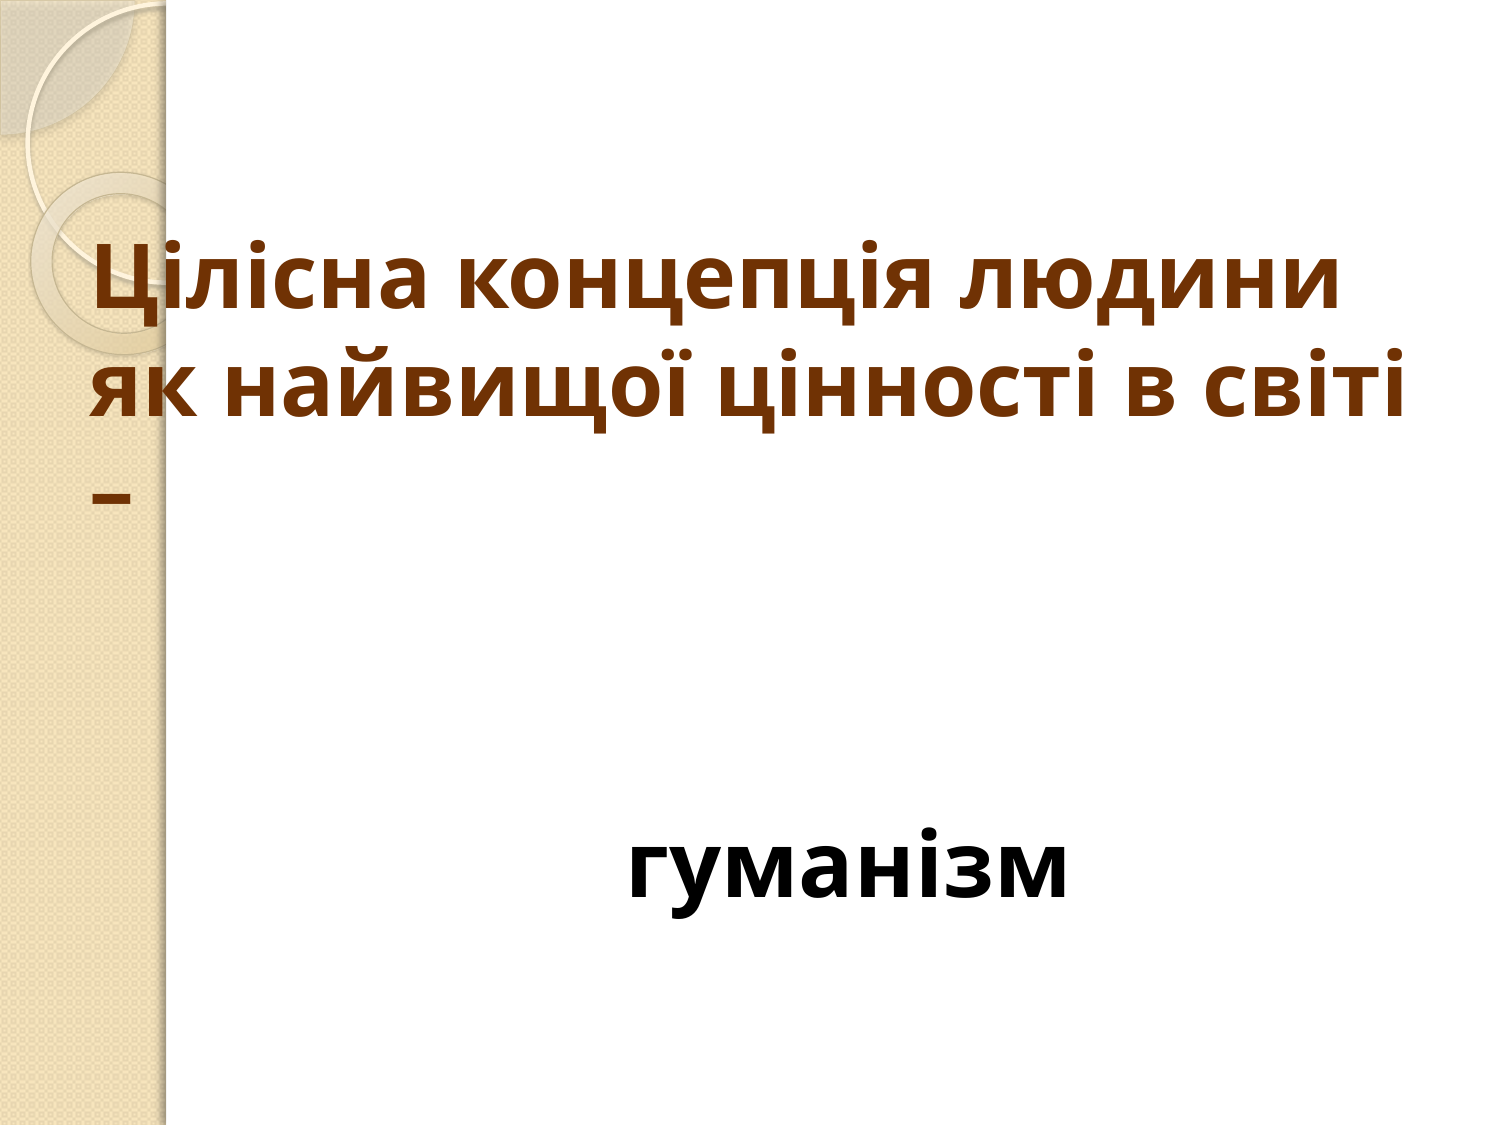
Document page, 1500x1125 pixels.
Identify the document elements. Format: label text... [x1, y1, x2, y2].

title Цілісна концепція людини як найвищої цінності в світі – [75, 45, 1425, 716]
list гуманізм [75, 798, 1425, 1005]
